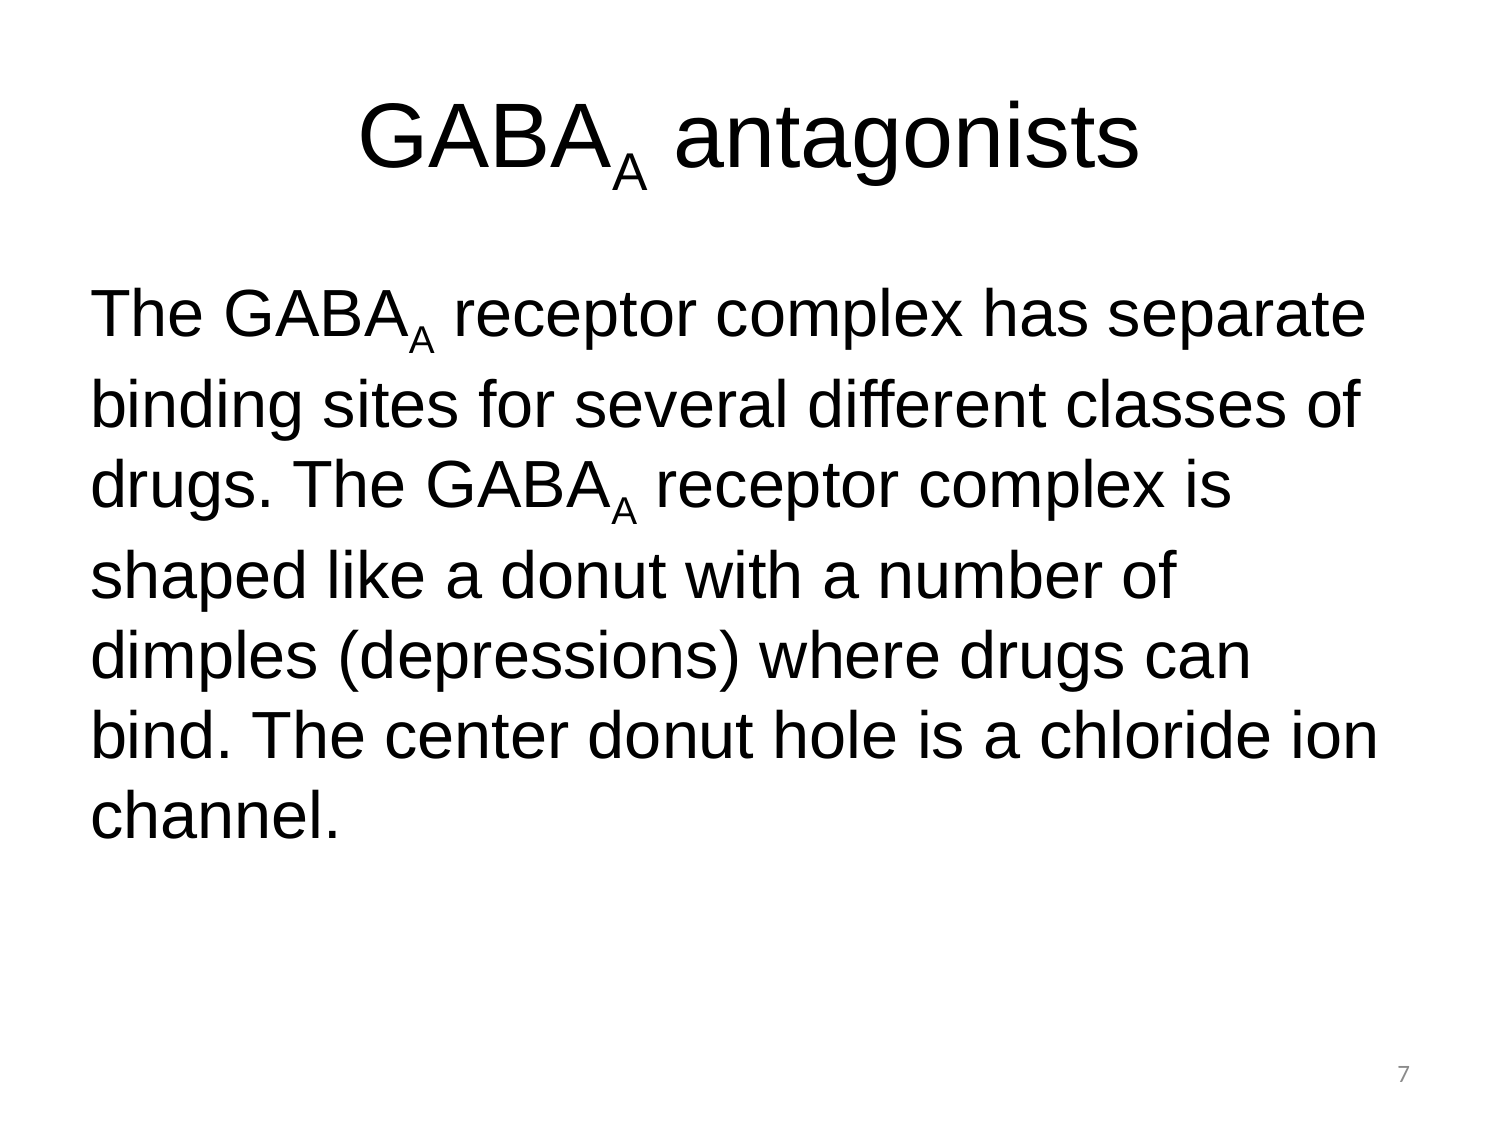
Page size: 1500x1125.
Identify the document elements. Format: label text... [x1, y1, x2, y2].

list The GABAA receptor complex has separate binding sites for several different classes of drugs. The GABAA receptor complex is shaped like a donut with a number of dimples (depressions) where drugs can bind. The center donut hole is a chloride ion channel. [75, 262, 1425, 1005]
title GABAA antagonists [75, 45, 1425, 233]
slide_number 7 [1074, 1042, 1425, 1103]
